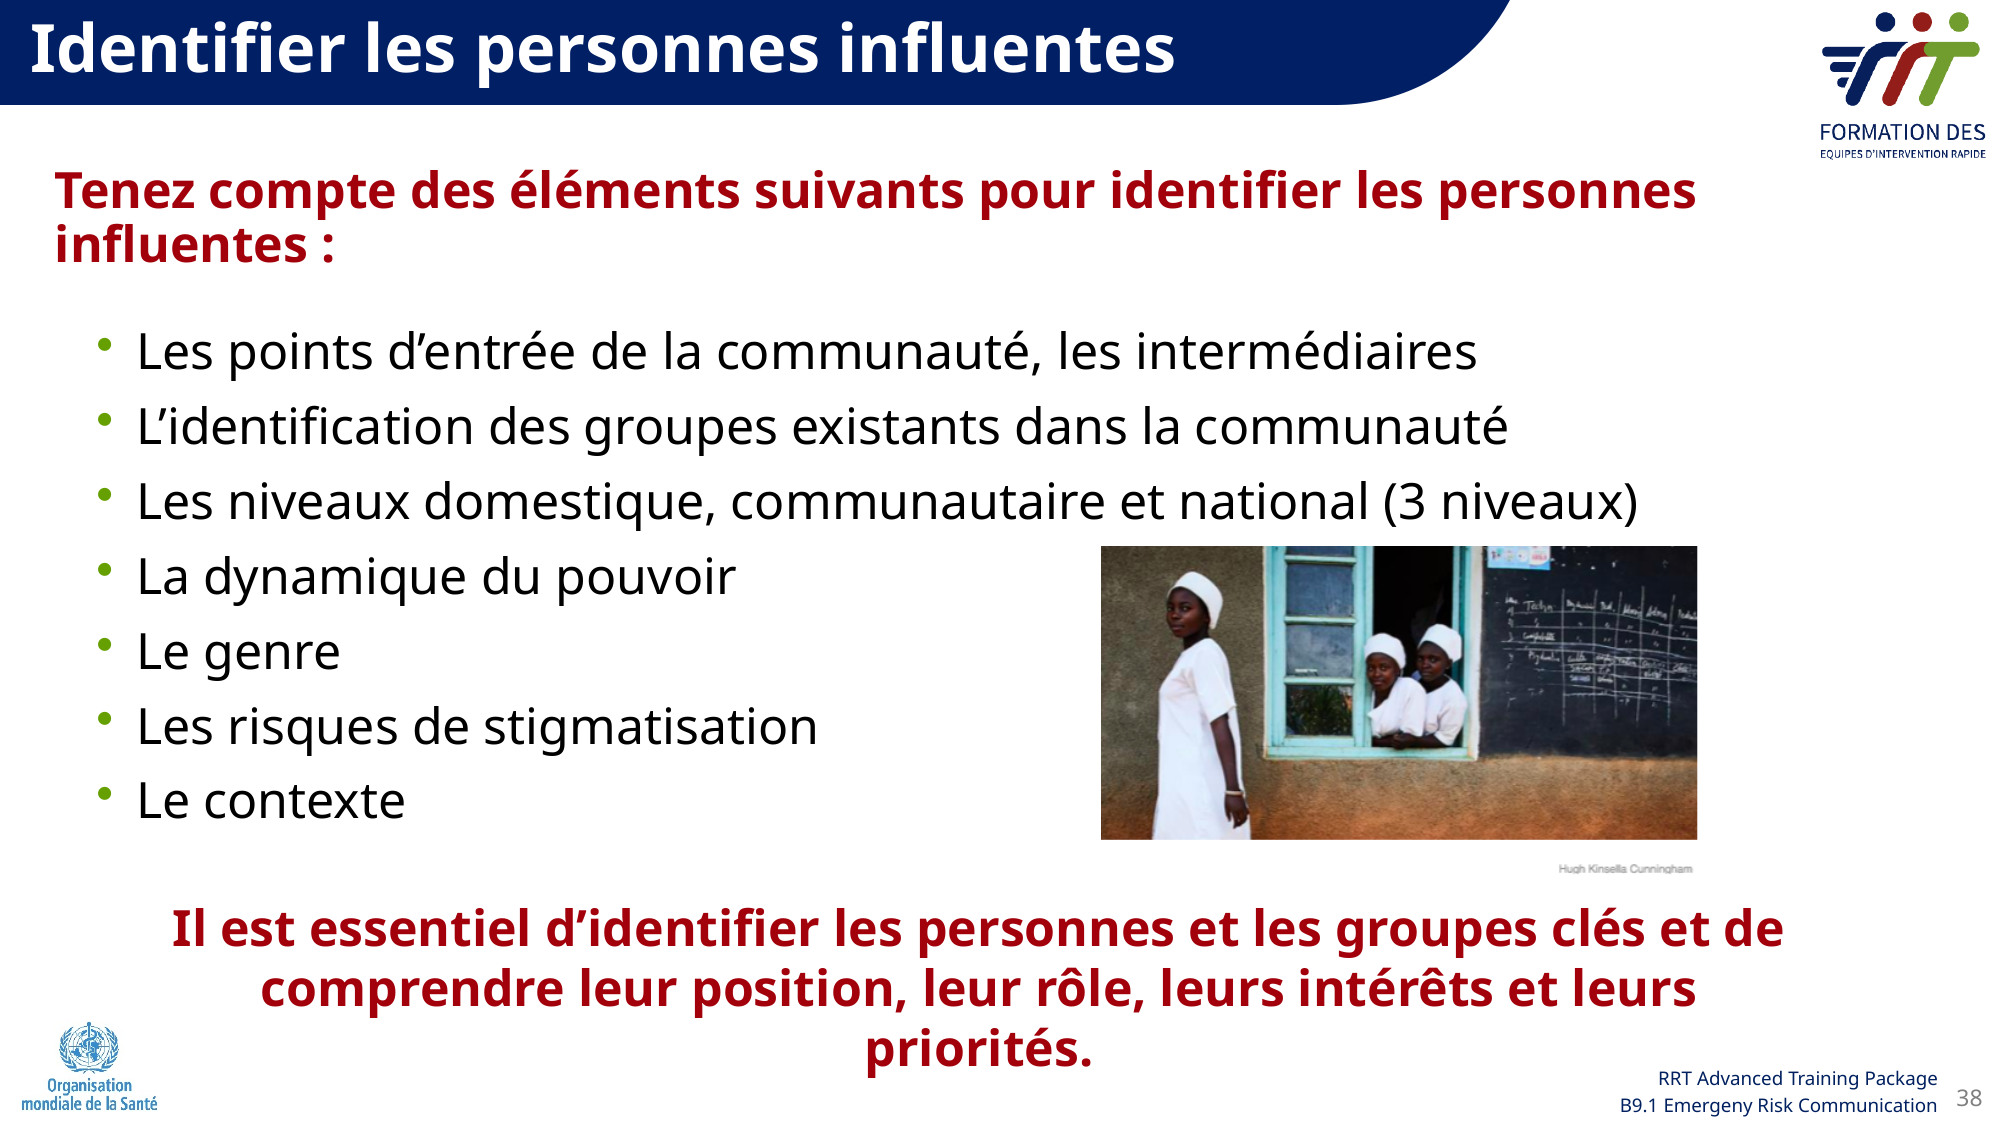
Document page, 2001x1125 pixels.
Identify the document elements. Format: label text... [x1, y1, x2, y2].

picture [1101, 545, 1701, 880]
picture [20, 1020, 158, 1111]
text_box Identifier les personnes influentes [22, 0, 1401, 104]
picture [0, 0, 1533, 105]
text_box Il est essentiel d’identifier les personnes et les groupes clés et de comprendre leur position, leur rôle, leurs intérêts et leurs priorités. [161, 889, 1798, 1125]
list Les points d’entrée de la communauté, les intermédiaires L’identification des groupes existants dans la communauté Les niveaux domestique, communautaire et national (3 niveaux) La dynamique du pouvoir Le genre Les risques de stigmatisation Le contexte [88, 318, 1670, 1084]
picture [1820, 11, 1986, 160]
text_box Tenez compte des éléments suivants pour identifier les personnes influentes : [47, 158, 1798, 281]
